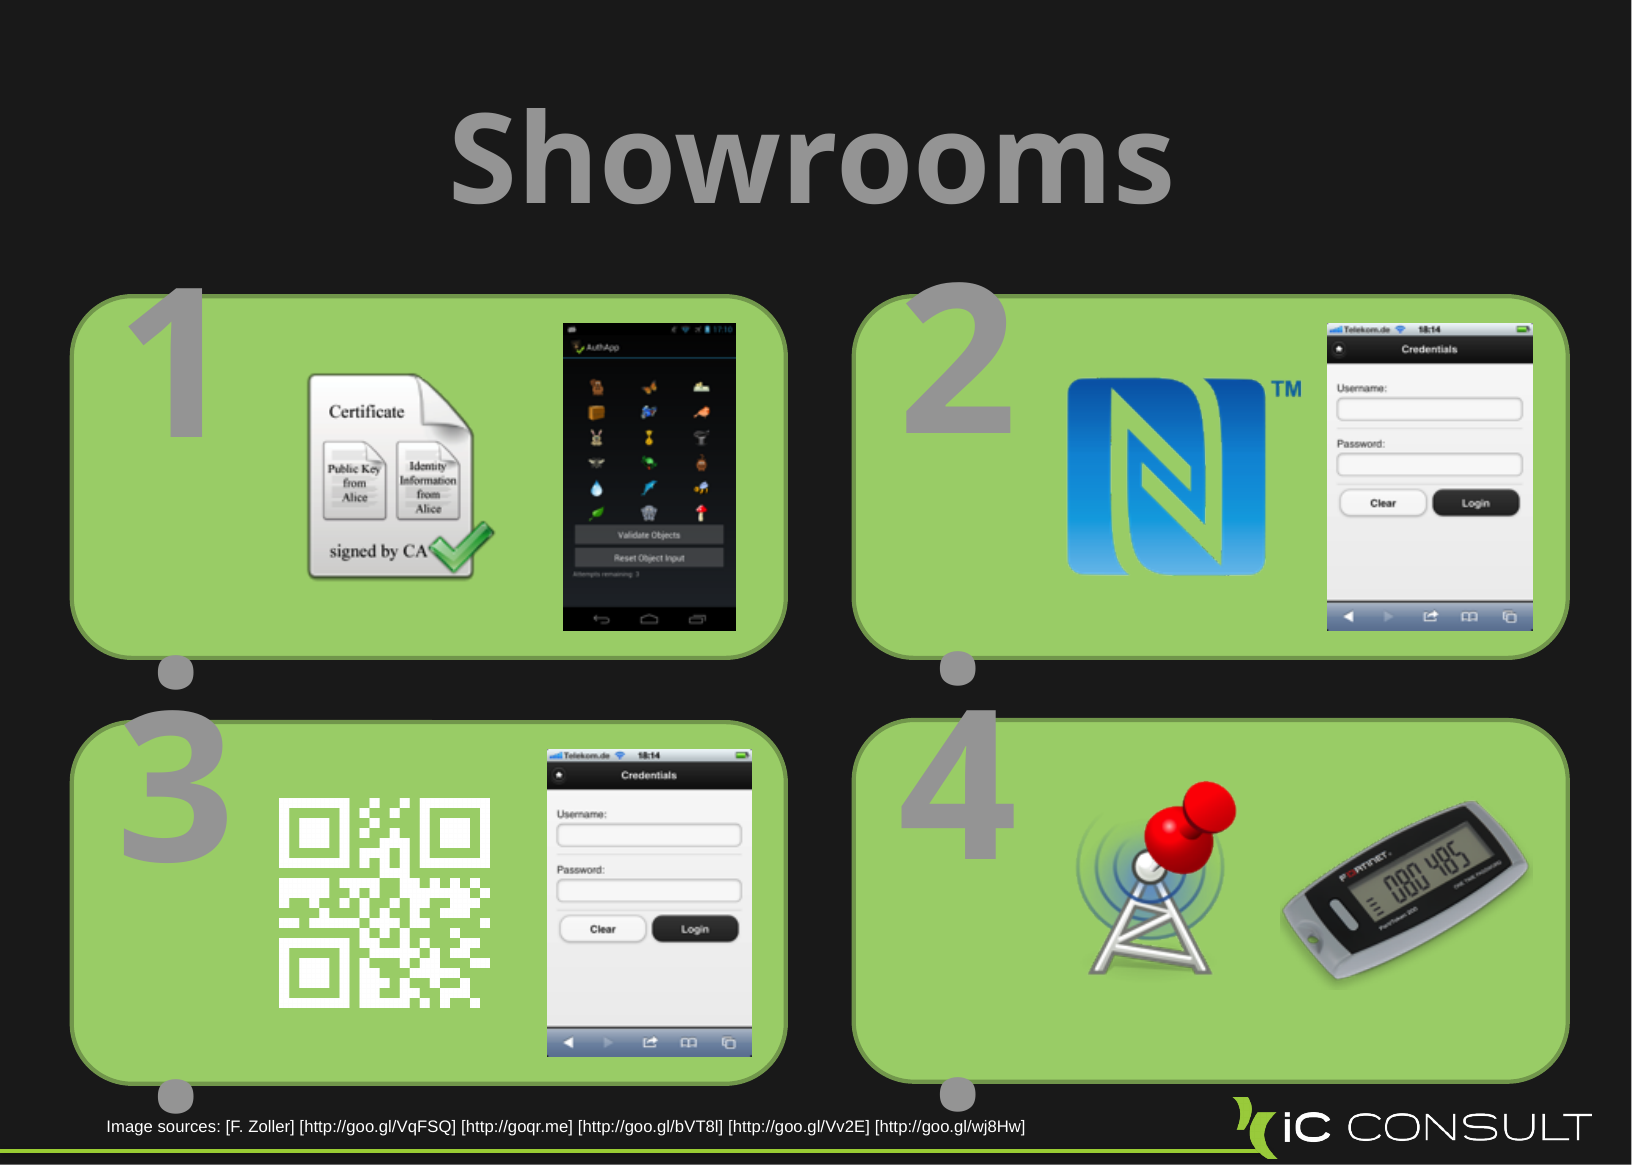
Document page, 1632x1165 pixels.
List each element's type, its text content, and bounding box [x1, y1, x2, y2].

picture [279, 365, 502, 589]
text_box [72, 294, 788, 660]
text_box [854, 717, 1570, 1084]
picture [546, 749, 753, 1057]
text_box Image sources: [F. Zoller] [http://goo.gl/VqFSQ] [http://goqr.me] [http://goo.gl/bVT8l] [http://goo.gl/Vv2E] [http://goo.gl/wj8Hw] [91, 1108, 1043, 1144]
text_box 1. [71, 339, 280, 619]
text_box [72, 719, 788, 1086]
picture [562, 323, 737, 631]
picture [1280, 795, 1533, 991]
text_box 4. [853, 761, 1062, 1041]
text_box 3. [71, 763, 280, 1043]
picture [1061, 779, 1241, 991]
picture [279, 797, 490, 1009]
text_box 2. [853, 335, 1062, 615]
title Showrooms [78, 66, 1547, 242]
picture [1061, 372, 1308, 582]
text_box [854, 294, 1570, 660]
picture [1327, 323, 1533, 631]
